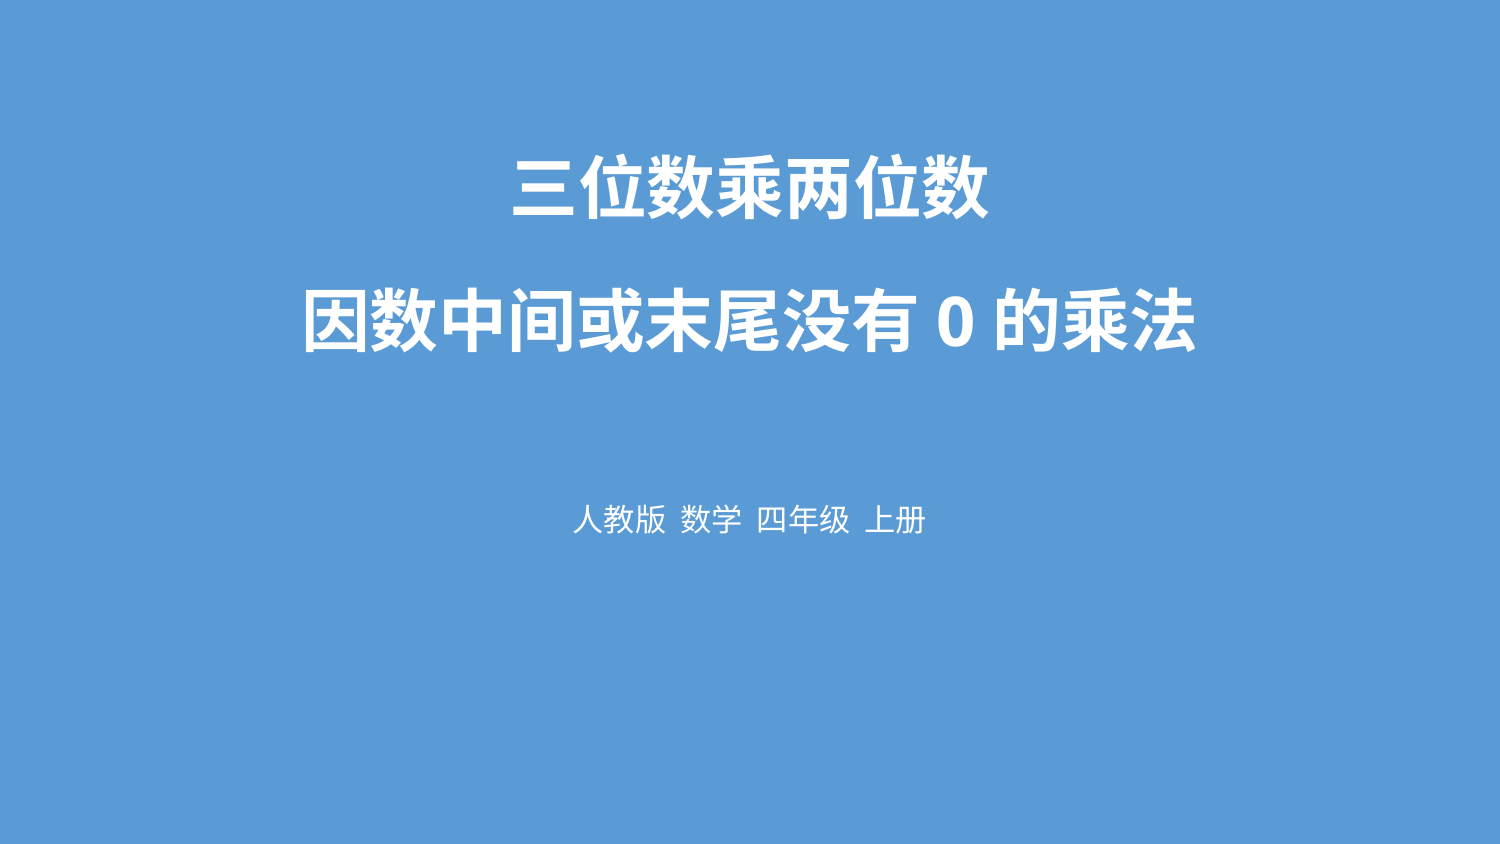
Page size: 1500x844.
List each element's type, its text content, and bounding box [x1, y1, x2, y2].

text_box 人教版 数学 四年级 上册 [561, 494, 939, 543]
text_box 因数中间或末尾没有0的乘法 [0, 272, 1500, 366]
text_box 三位数乘两位数 [0, 139, 1500, 234]
